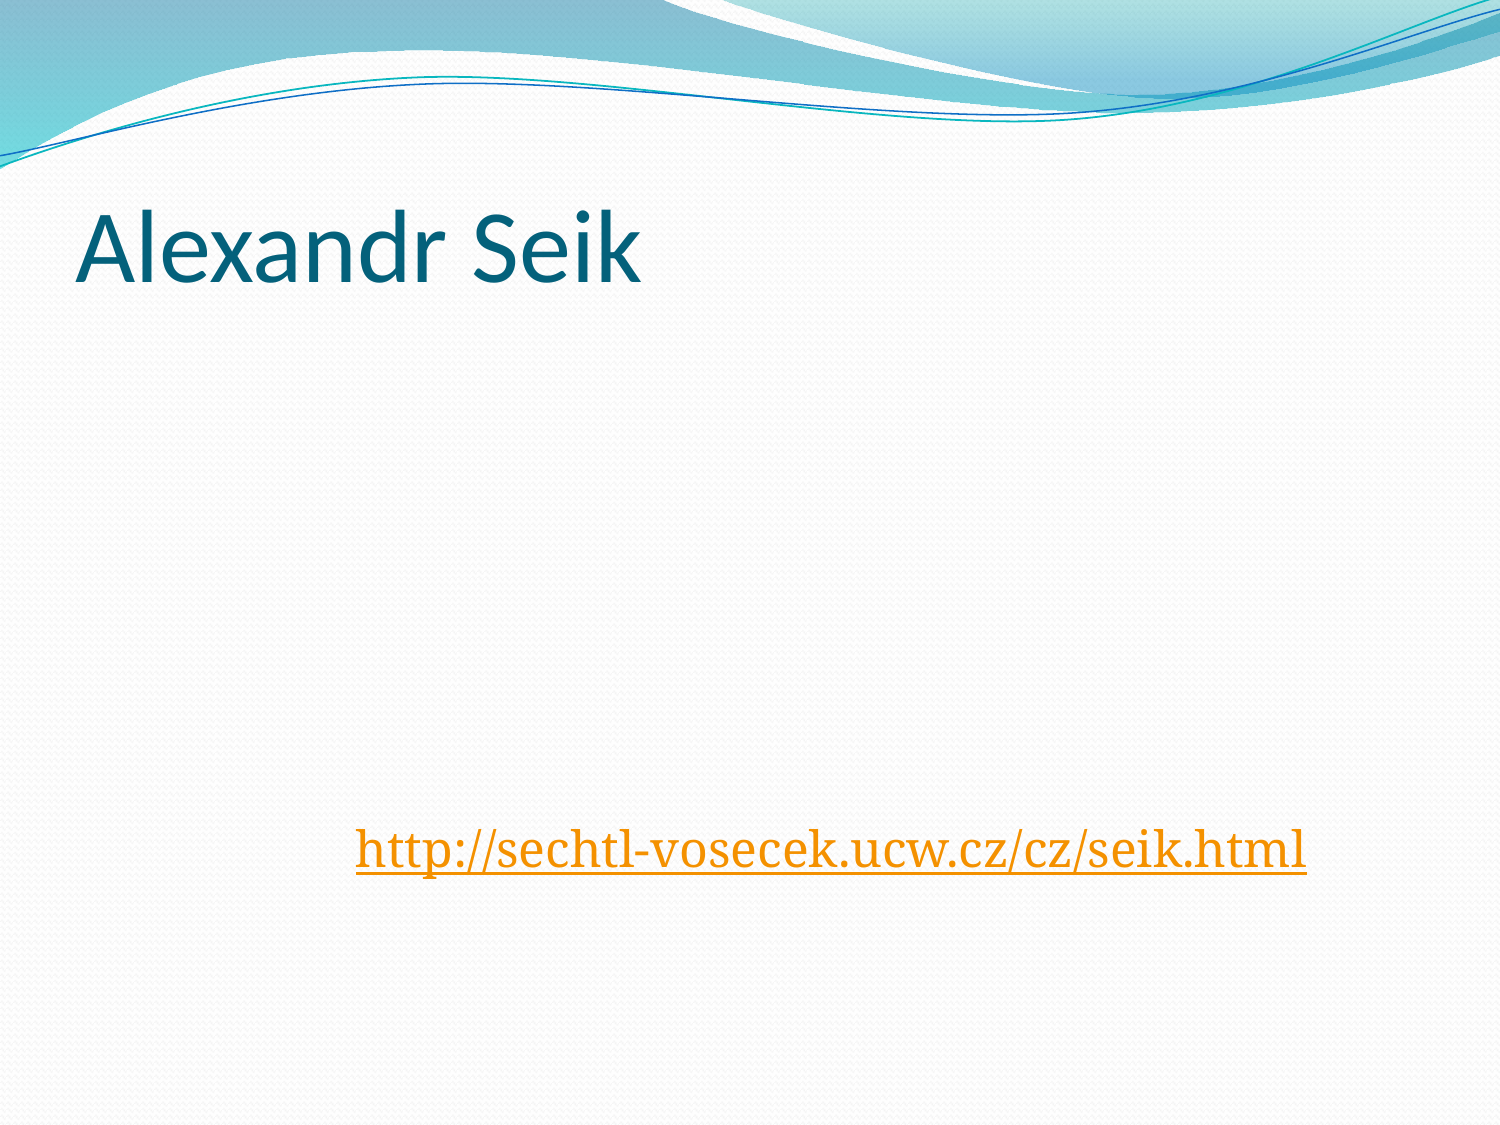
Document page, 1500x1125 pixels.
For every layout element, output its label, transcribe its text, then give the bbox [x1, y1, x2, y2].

text_box http://sechtl-vosecek.ucw.cz/cz/seik.html [341, 810, 1322, 939]
title Alexandr Seik [75, 115, 1425, 303]
